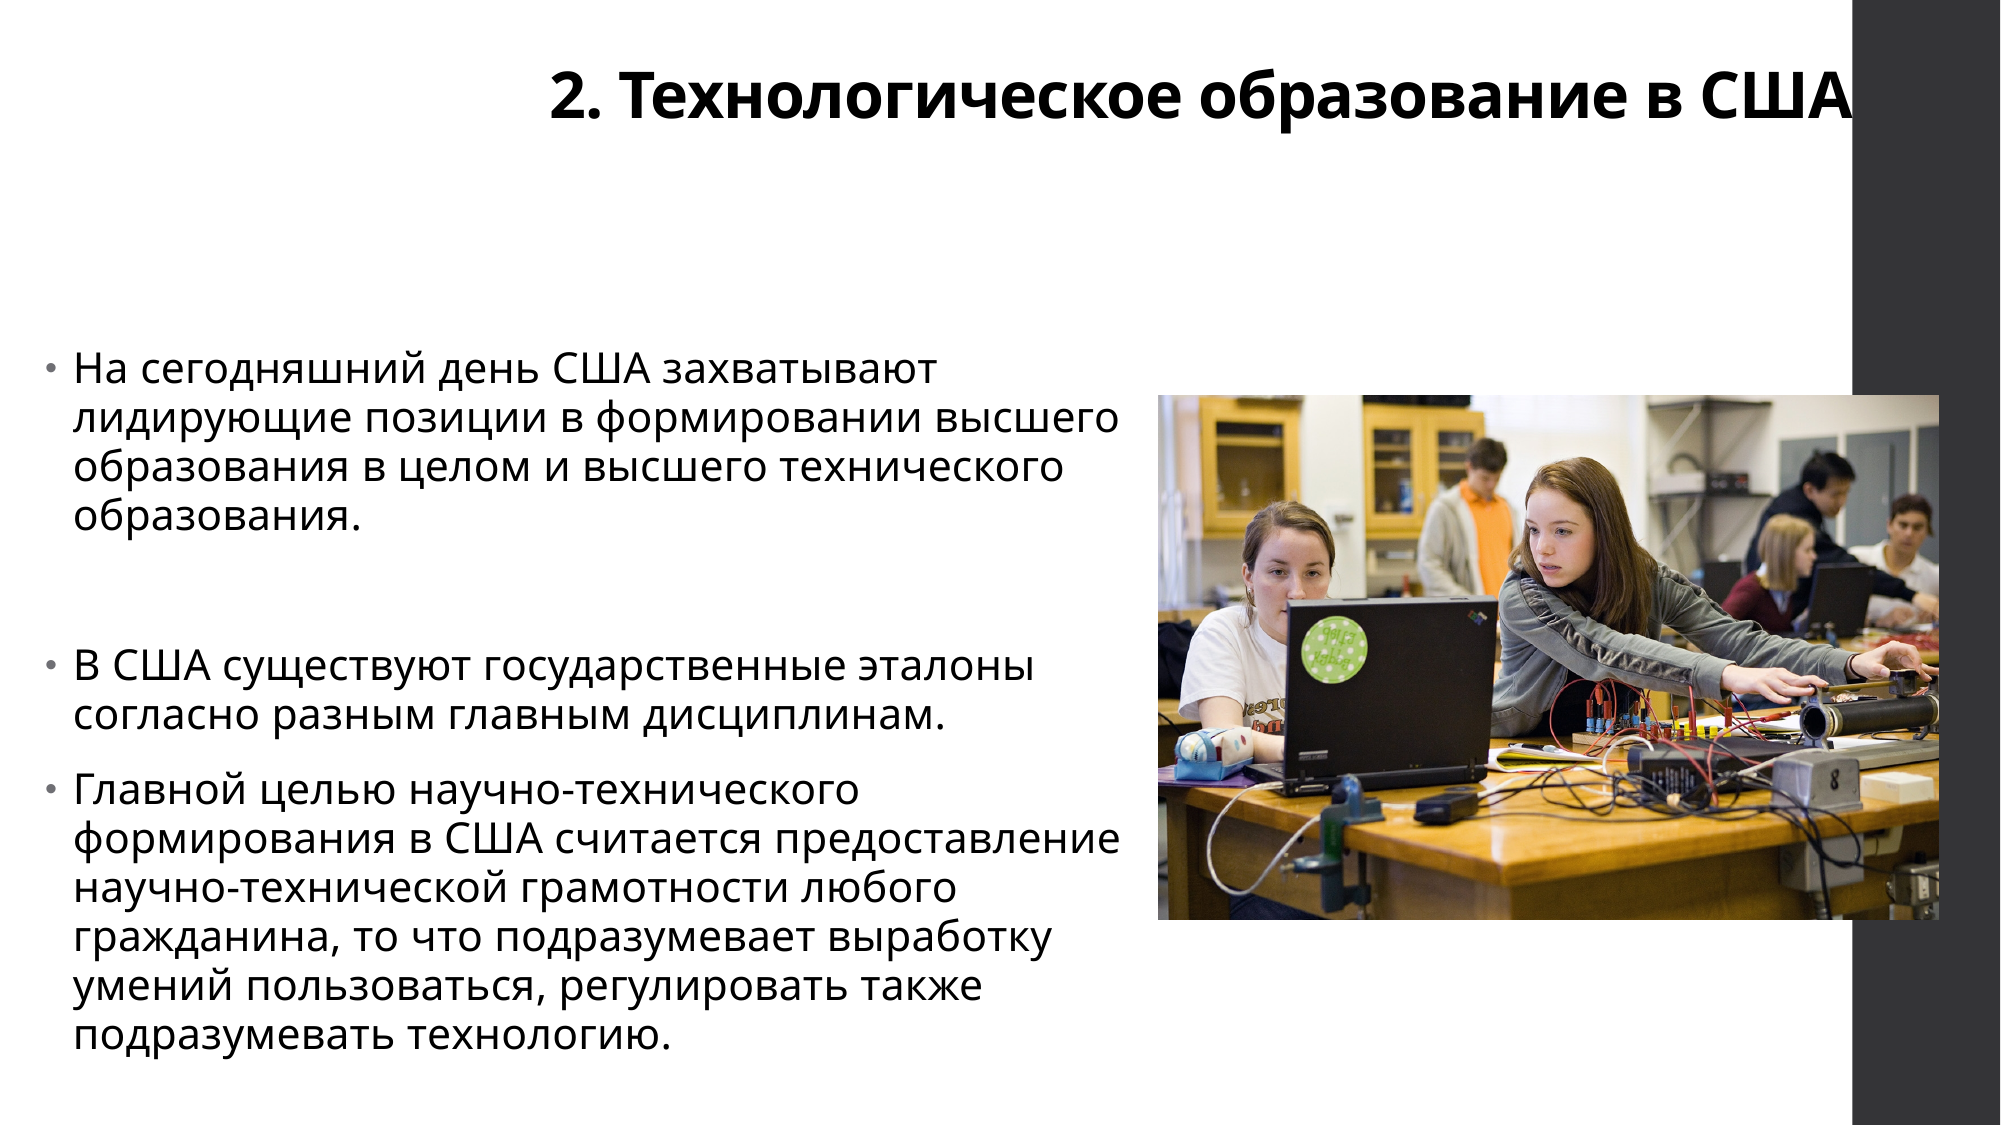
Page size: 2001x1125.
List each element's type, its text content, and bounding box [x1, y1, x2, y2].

list На сегодняшний день США захватывают лидирующие позиции в формировании высшего образования в целом и высшего технического образования. В США существуют государственные эталоны согласно разным главным дисциплинам. Главной целью научно-технического формирования в США считается предоставление научно-технической грамотности любого гражданина, то что подразумевает выработку умений пользоваться, регулировать также подразумевать технологию. [30, 337, 1143, 1082]
title 2. Технологическое образование в США [534, 32, 2000, 250]
picture [1158, 394, 1940, 920]
